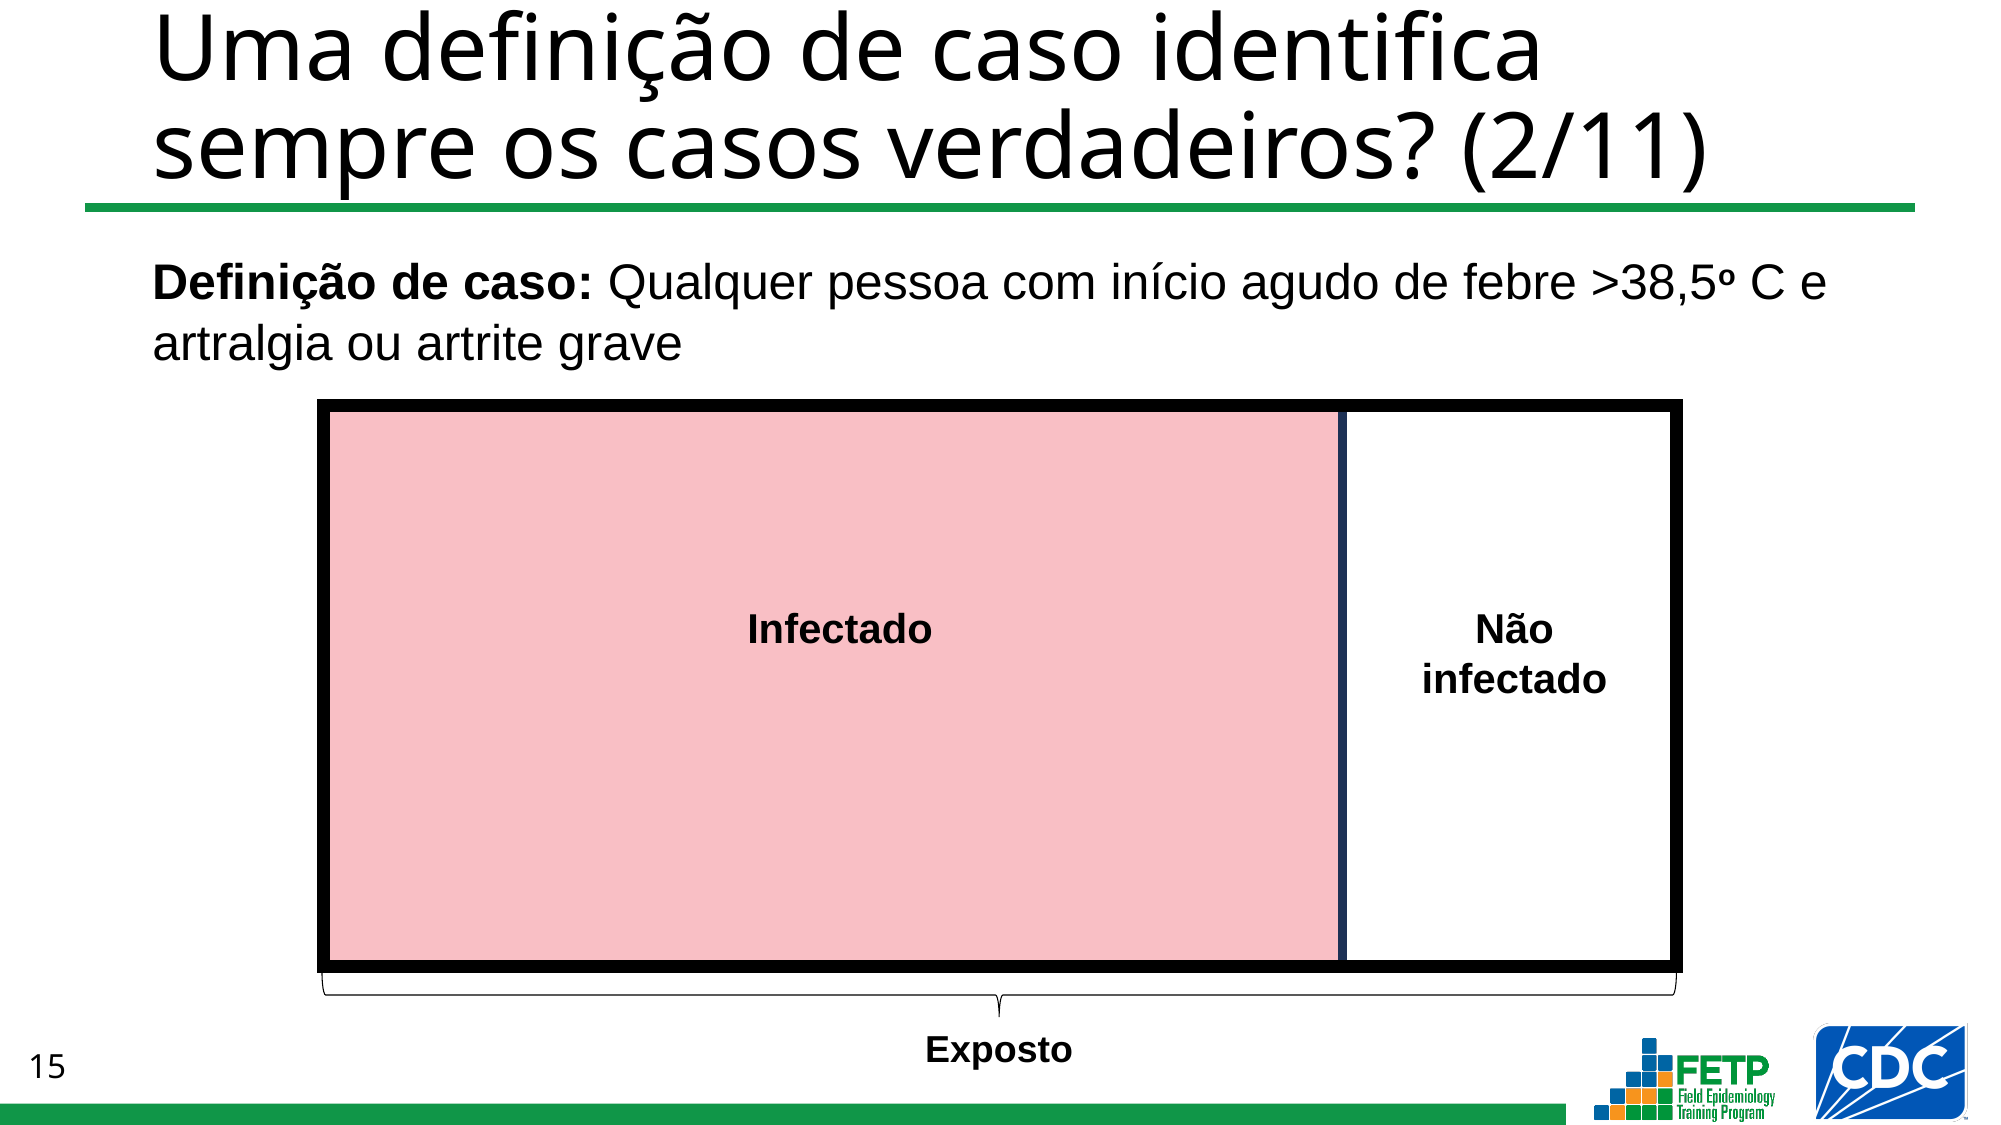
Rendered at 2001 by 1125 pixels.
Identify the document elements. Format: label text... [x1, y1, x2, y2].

picture [1813, 1023, 1968, 1122]
text_box [323, 404, 1677, 968]
title Uma definição de caso identifica sempre os casos verdadeiros? (2/11) [137, 0, 1863, 207]
text_box [321, 972, 1677, 1017]
list Definição de caso: Qualquer pessoa com início agudo de febre >38,5o C e artralgia ou artrite grave [137, 242, 1863, 400]
text_box Exposto [758, 1017, 1240, 1077]
picture [1594, 1038, 1775, 1122]
